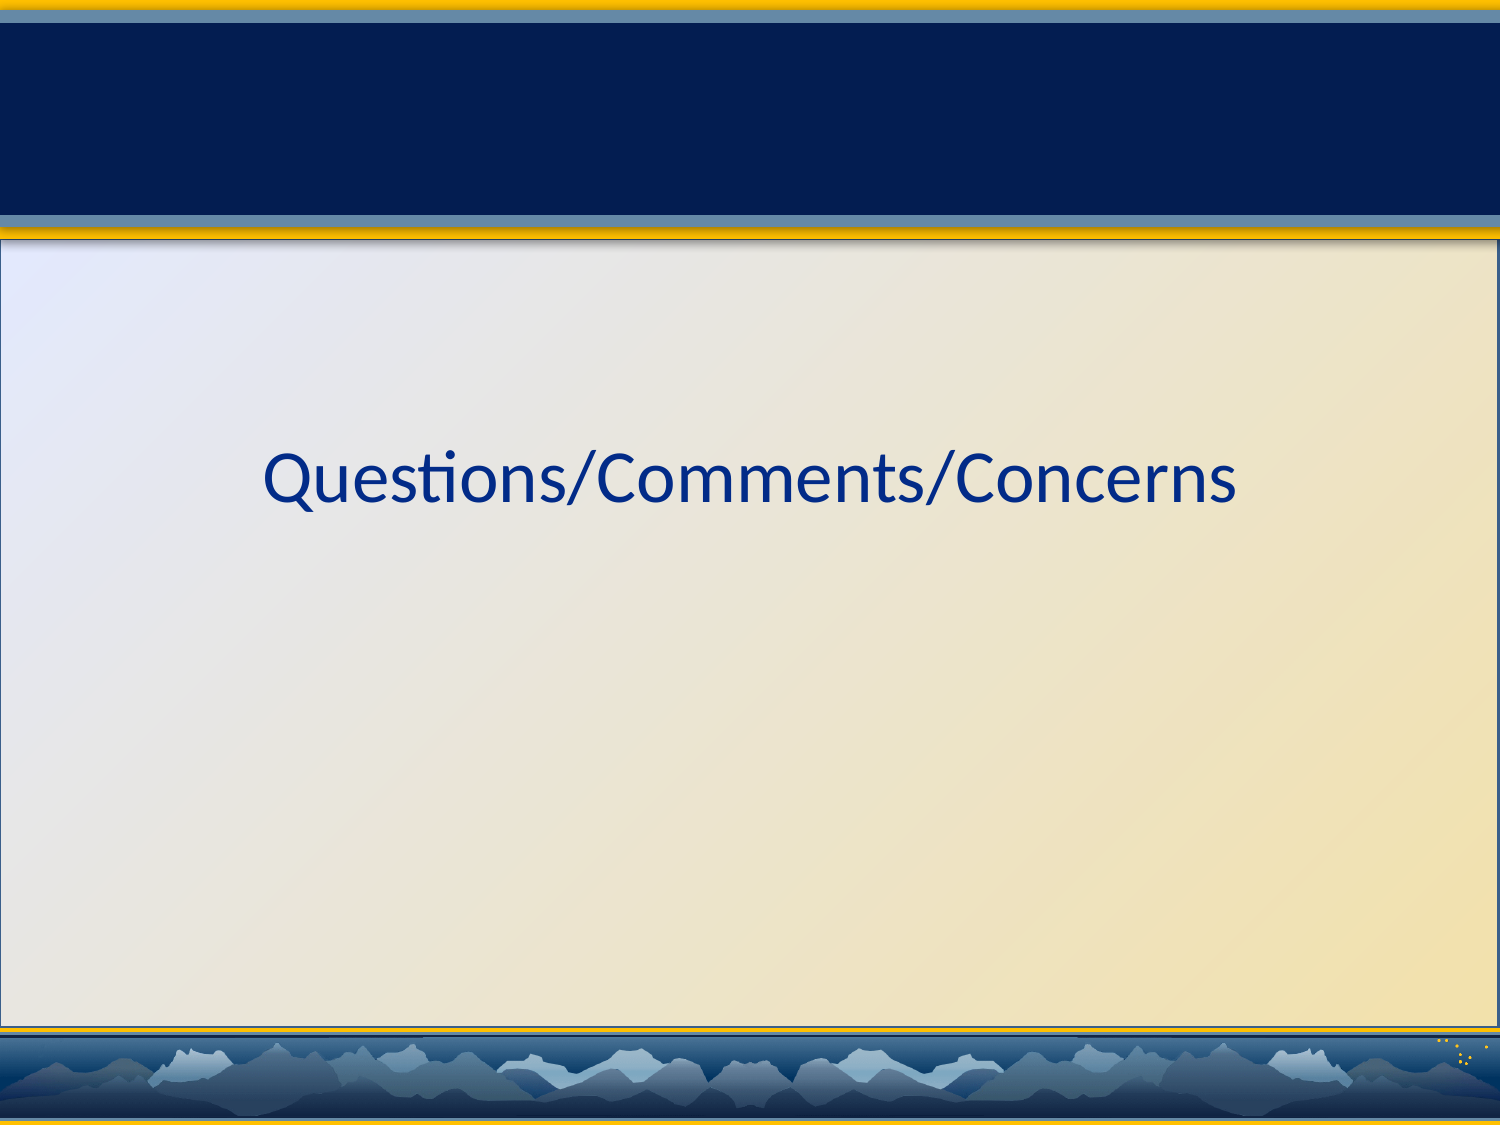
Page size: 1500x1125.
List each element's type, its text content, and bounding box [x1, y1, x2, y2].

picture [0, 1028, 1500, 1125]
list Questions/Comments/Concerns [1, 420, 1500, 1113]
